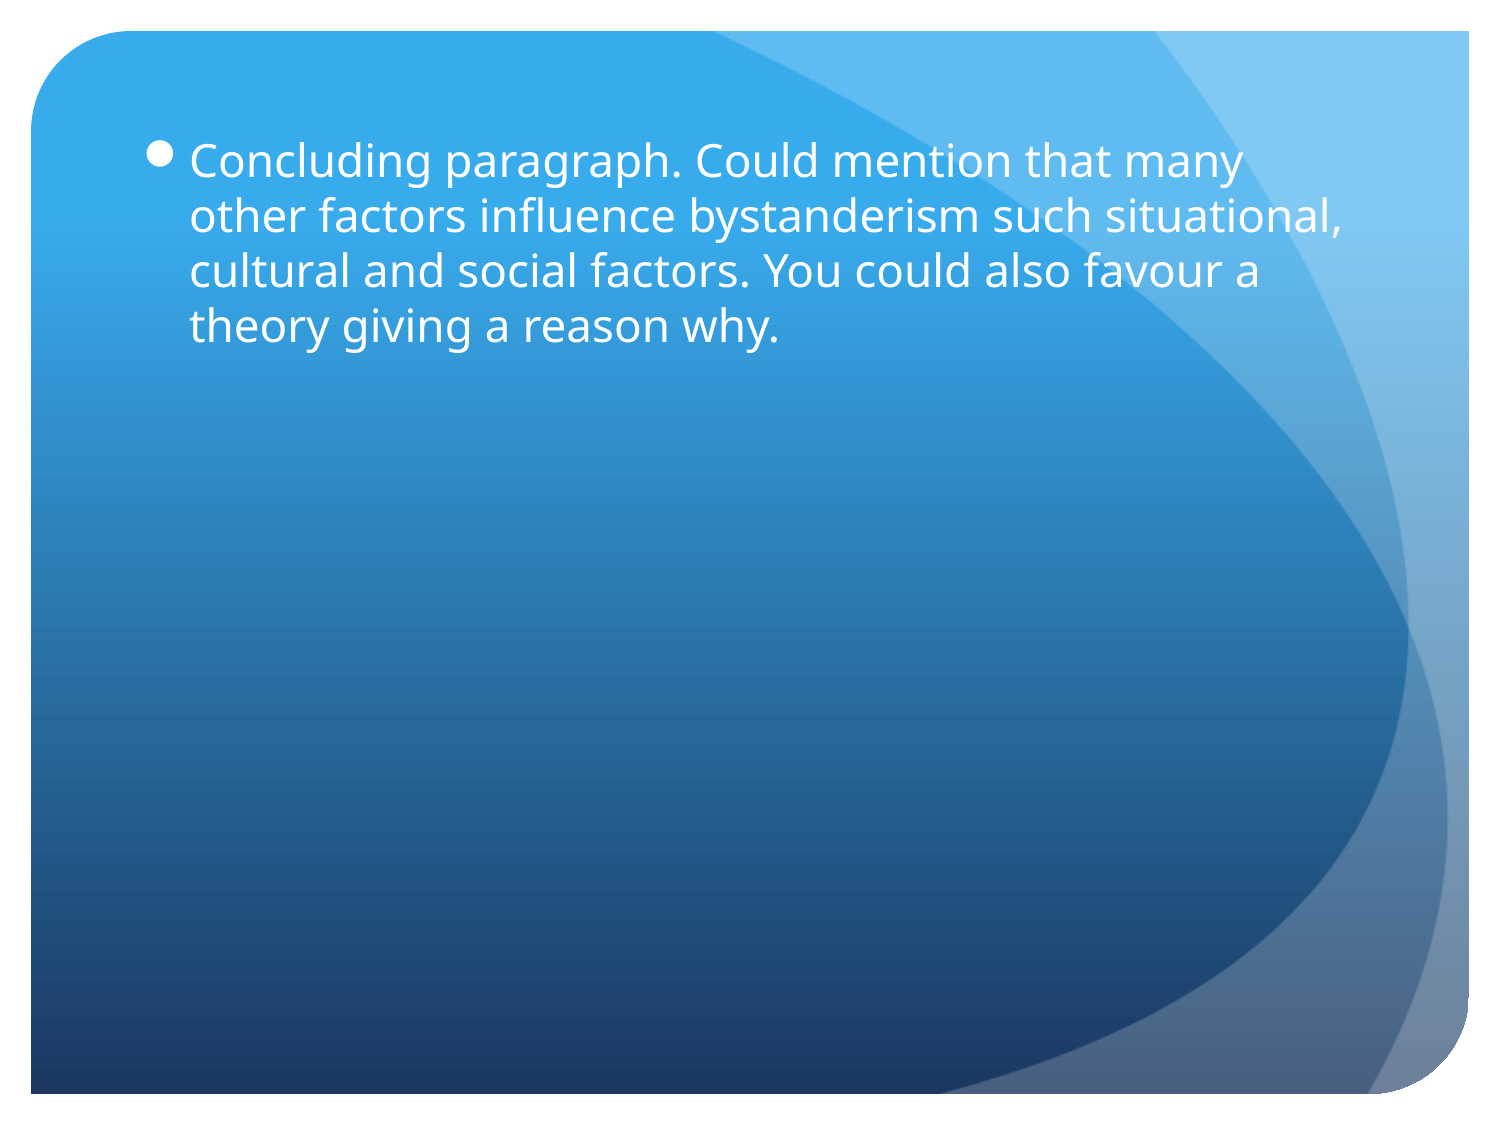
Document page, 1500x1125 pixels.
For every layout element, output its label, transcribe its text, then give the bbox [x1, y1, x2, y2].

picture [24, 30, 1473, 1094]
list Concluding paragraph. Could mention that many other factors influence bystanderism such situational, cultural and social factors. You could also favour a theory giving a reason why. [127, 124, 1372, 991]
